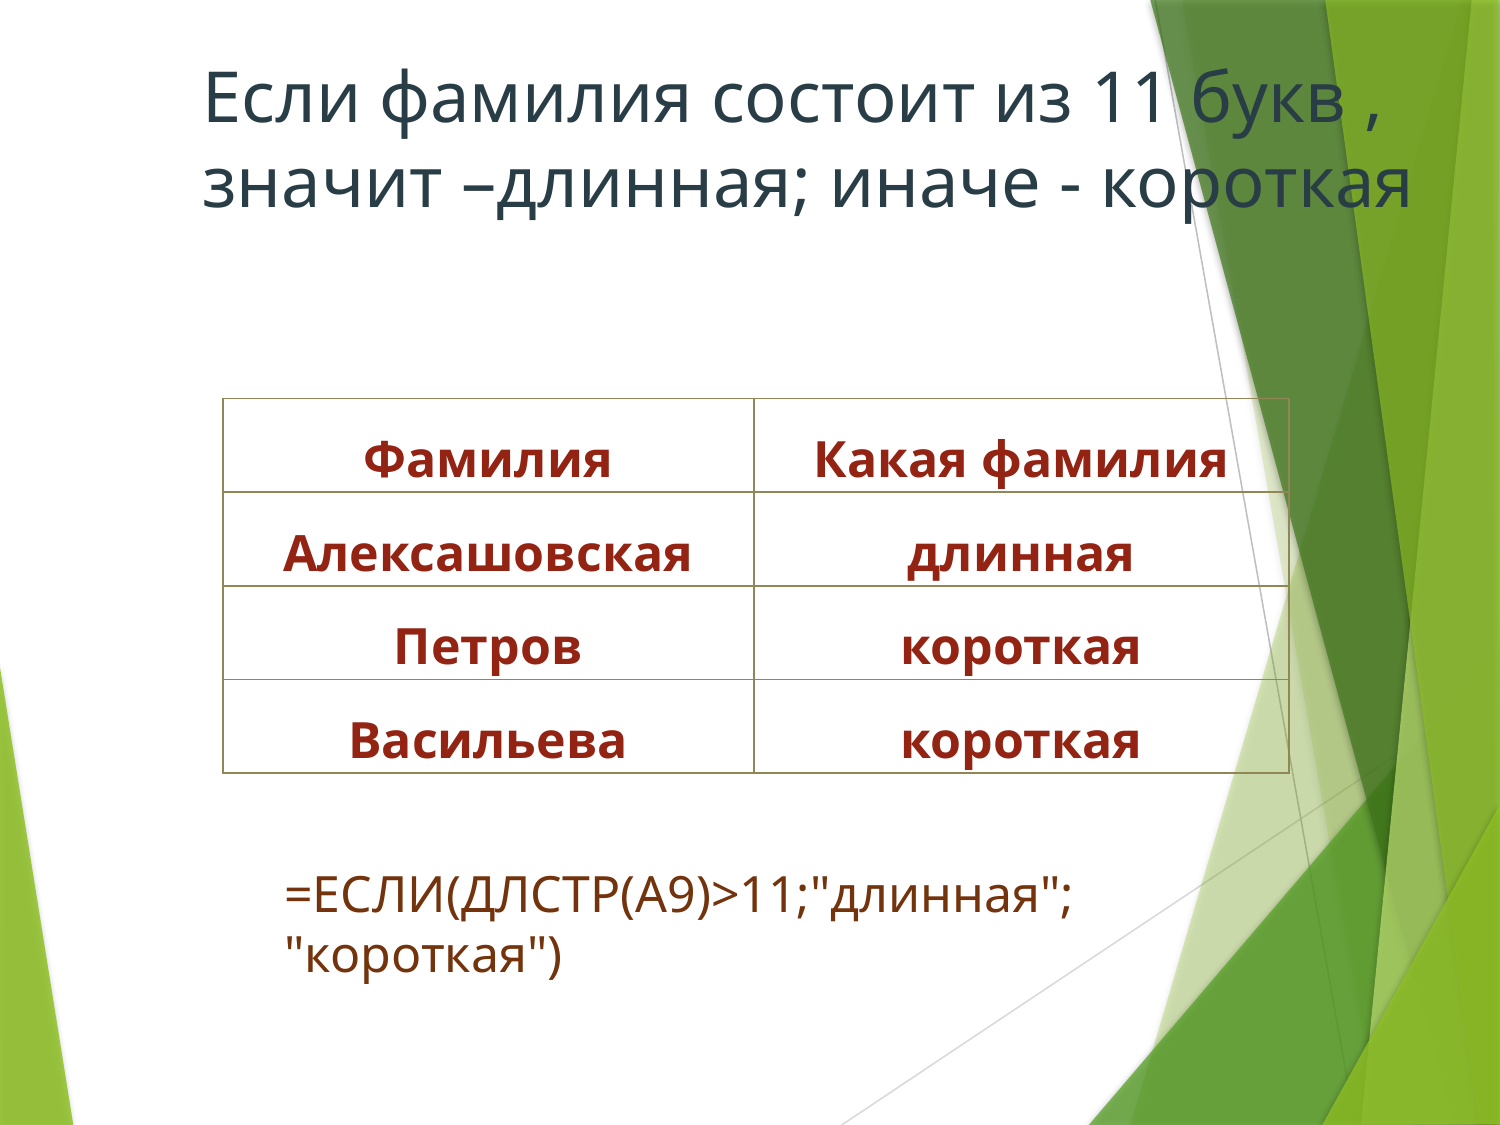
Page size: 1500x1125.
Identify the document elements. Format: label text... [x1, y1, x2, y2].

text_box =ЕСЛИ(ДЛСТР(A9)>11;"длинная"; "короткая") [269, 855, 1360, 991]
table_cell Алексашовская [224, 493, 753, 585]
table_cell Петров [224, 587, 753, 679]
table_header Фамилия [224, 399, 753, 491]
title Если фамилия состоит из 11 букв , значит –длинная; иначе - короткая [187, 45, 1466, 233]
table_header Какая фамилия [755, 399, 1288, 491]
table_cell Васильева [224, 680, 753, 772]
table_cell короткая [755, 680, 1288, 772]
table_cell короткая [755, 587, 1288, 679]
table_cell длинная [755, 493, 1288, 585]
